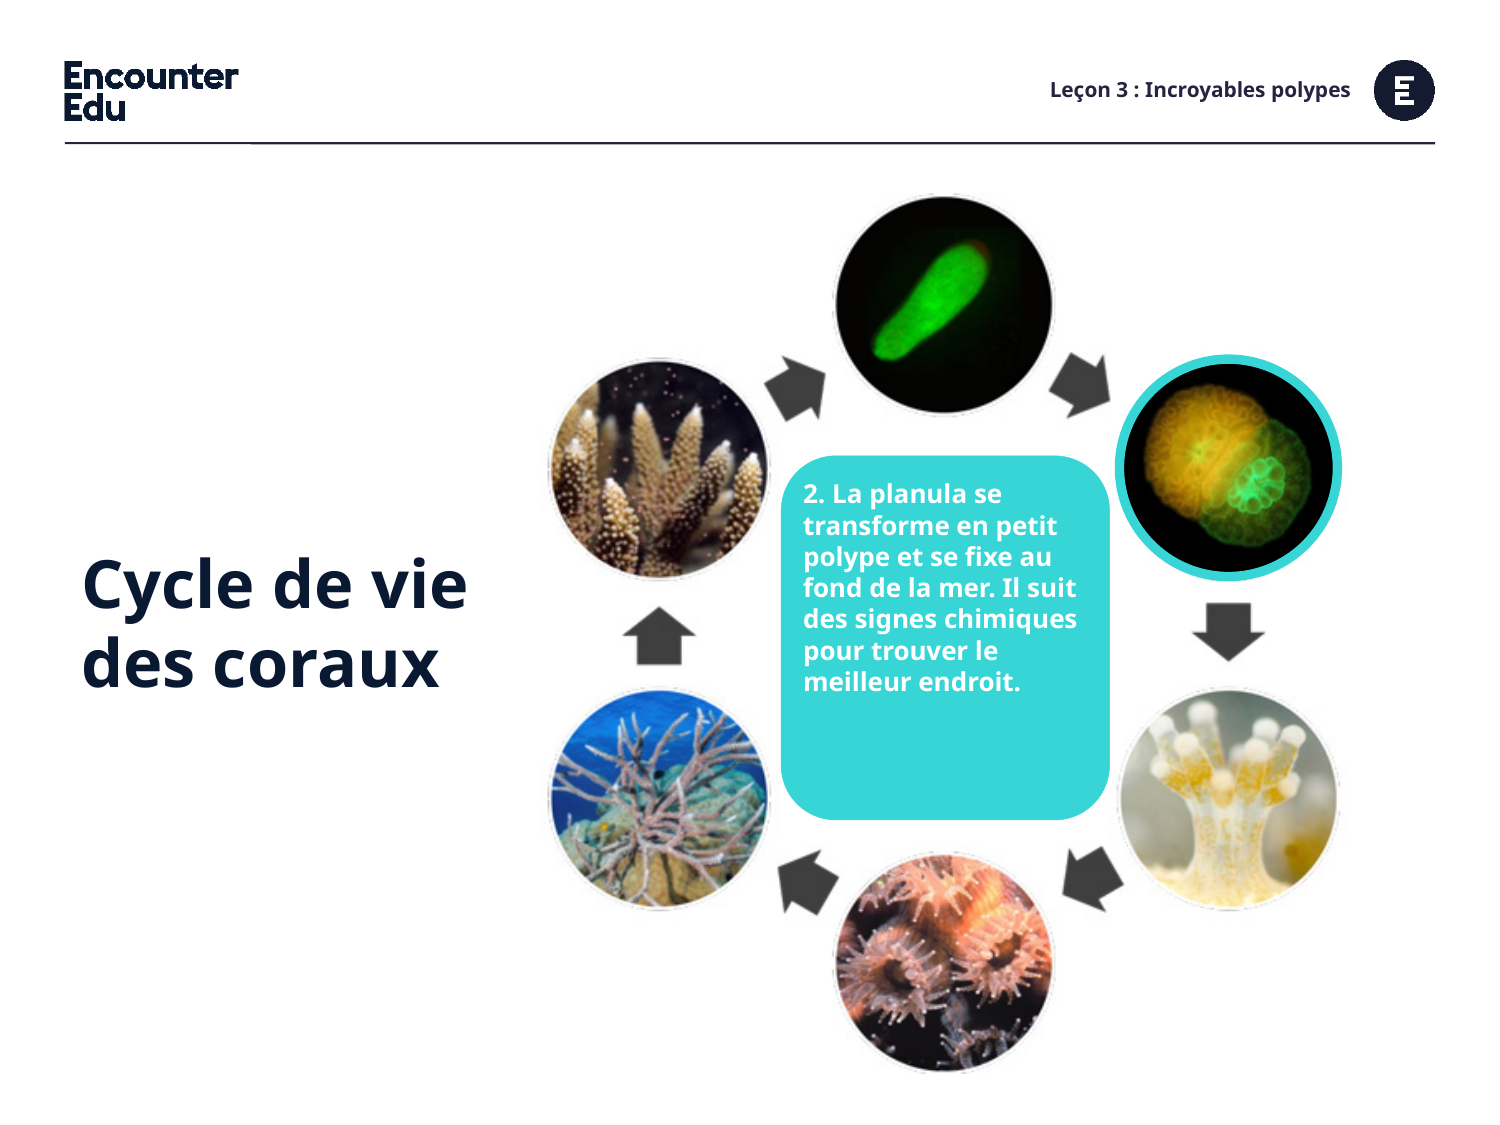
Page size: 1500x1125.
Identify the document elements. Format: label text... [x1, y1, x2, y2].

picture [408, 192, 1477, 1075]
picture [1372, 58, 1436, 122]
picture [60, 59, 243, 122]
title Leçon 3 : Incroyables polypes [749, 67, 1359, 114]
text_box Cycle de vie des coraux [73, 533, 408, 709]
